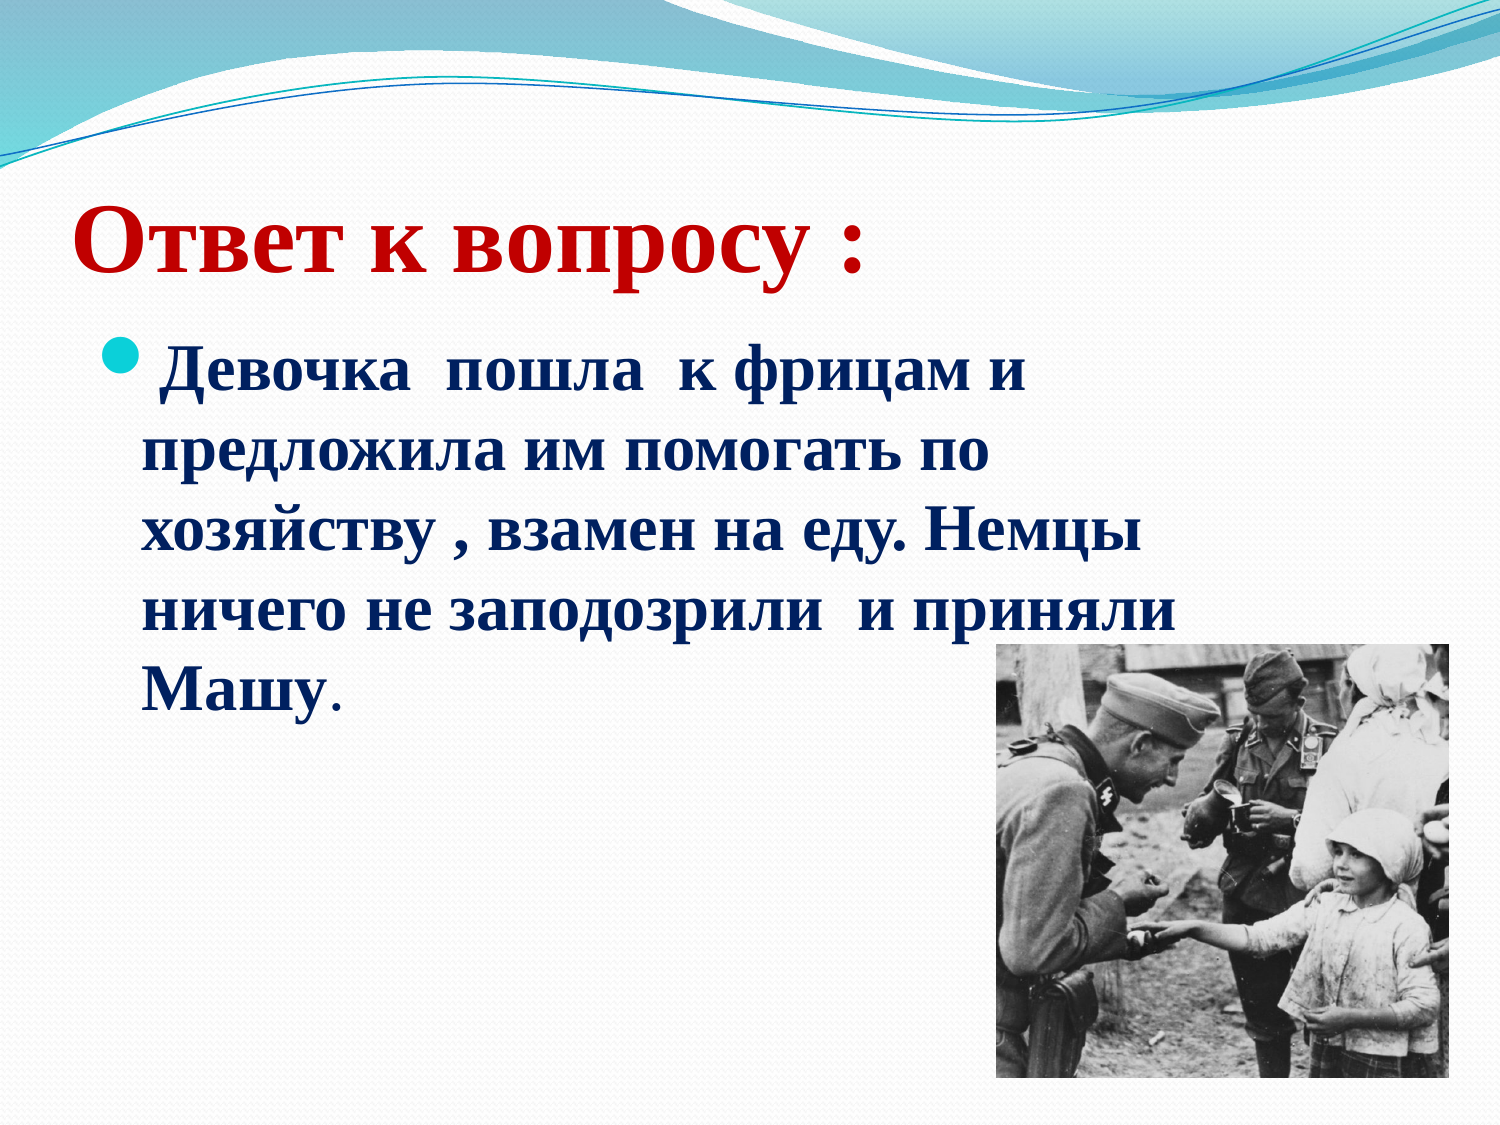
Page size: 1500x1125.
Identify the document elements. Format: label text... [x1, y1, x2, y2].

list Девочка пошла к фрицам и предложила им помогать по хозяйству , взамен на еду. Немцы ничего не заподозрили и приняли Машу. [82, 316, 1238, 1043]
title Ответ к вопросу : [70, 105, 1421, 293]
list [995, 644, 1449, 1079]
